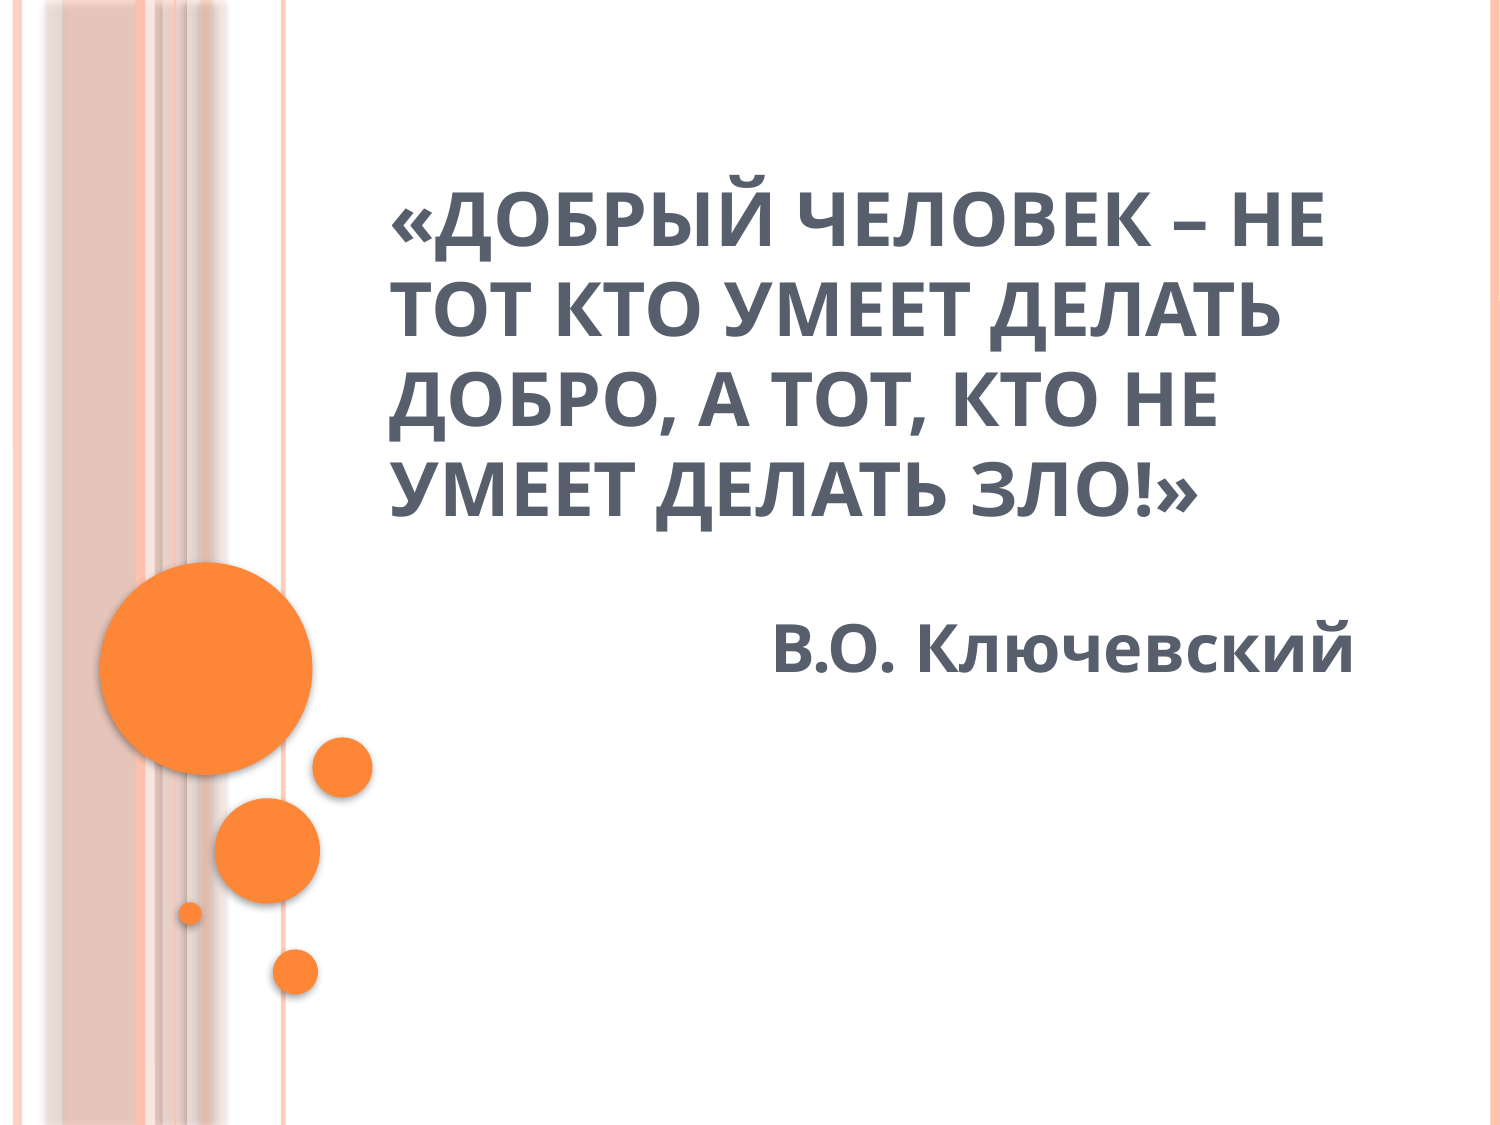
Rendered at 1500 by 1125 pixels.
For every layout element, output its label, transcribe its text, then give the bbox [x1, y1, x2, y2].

title «Добрый человек – не тот кто умеет делать добро, а тот, кто не умеет делать зло!» [375, 267, 1388, 539]
subtitle В.О. Ключевский [375, 597, 1388, 787]
